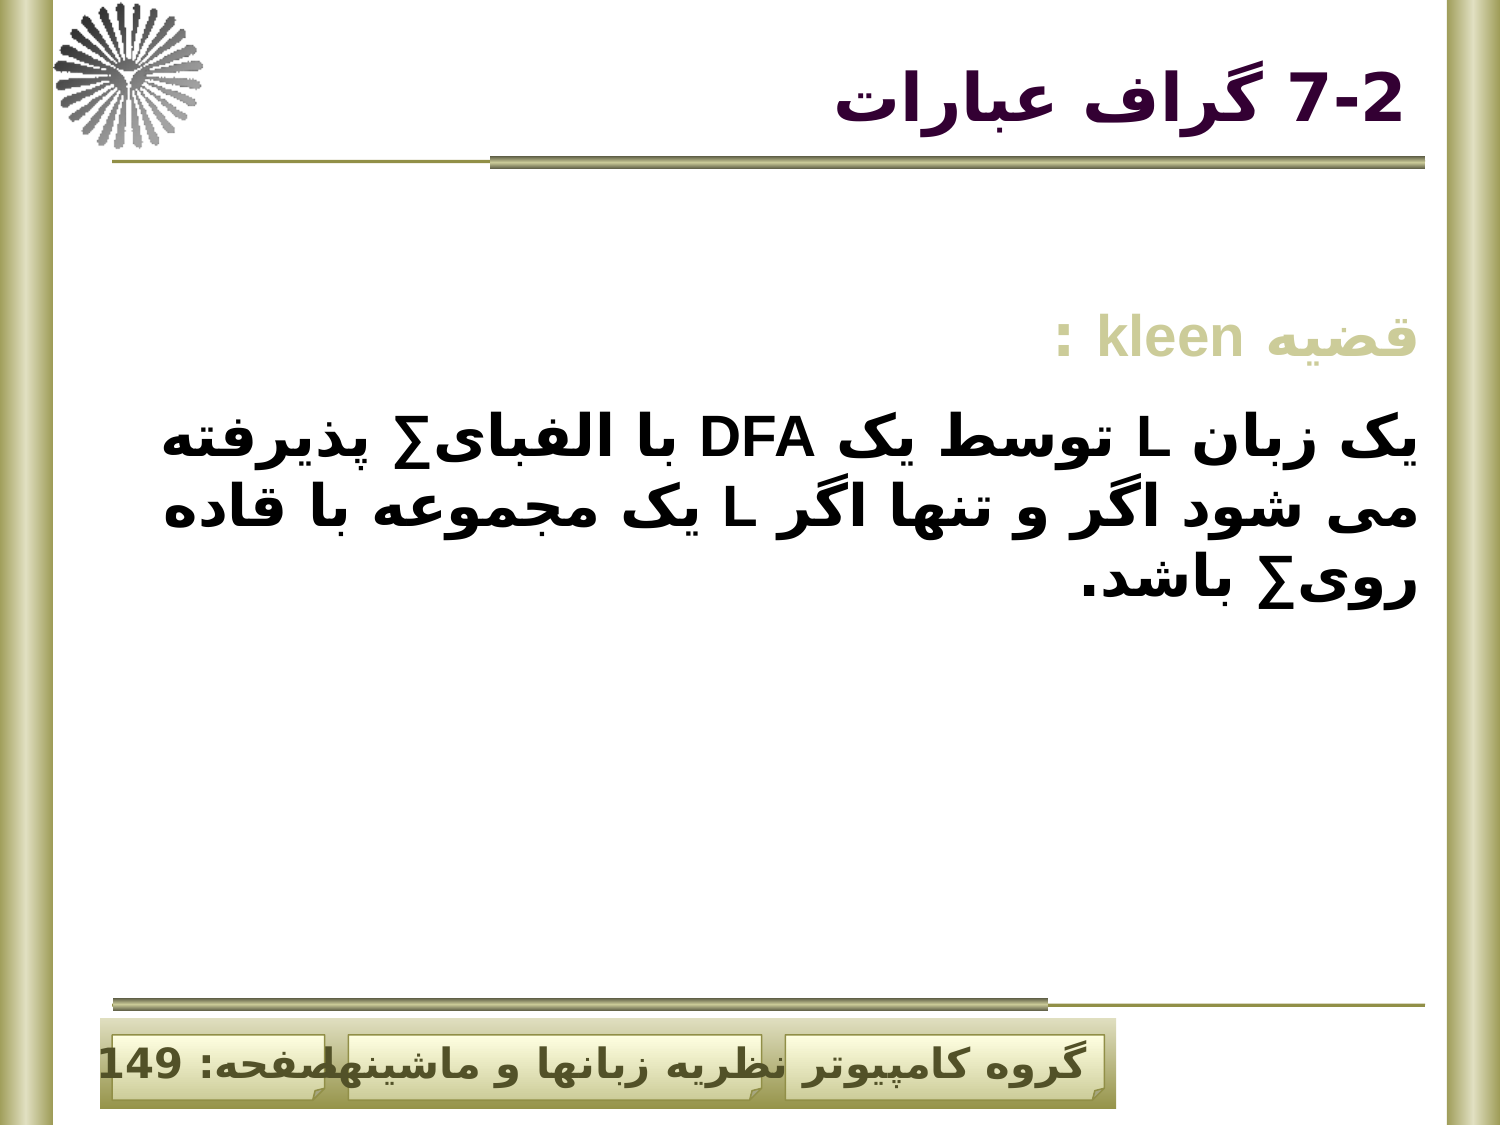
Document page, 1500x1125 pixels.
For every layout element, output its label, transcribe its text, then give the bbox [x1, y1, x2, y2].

text_box قضیه kleen : یک زبان L توسط یک DFA با الفبای∑ پذیرفته می شود اگر و تنها اگر L یک مجموعه با قاده روی∑ باشد. [65, 290, 1436, 616]
title 7-2 گراف عبارات [147, 42, 1423, 147]
